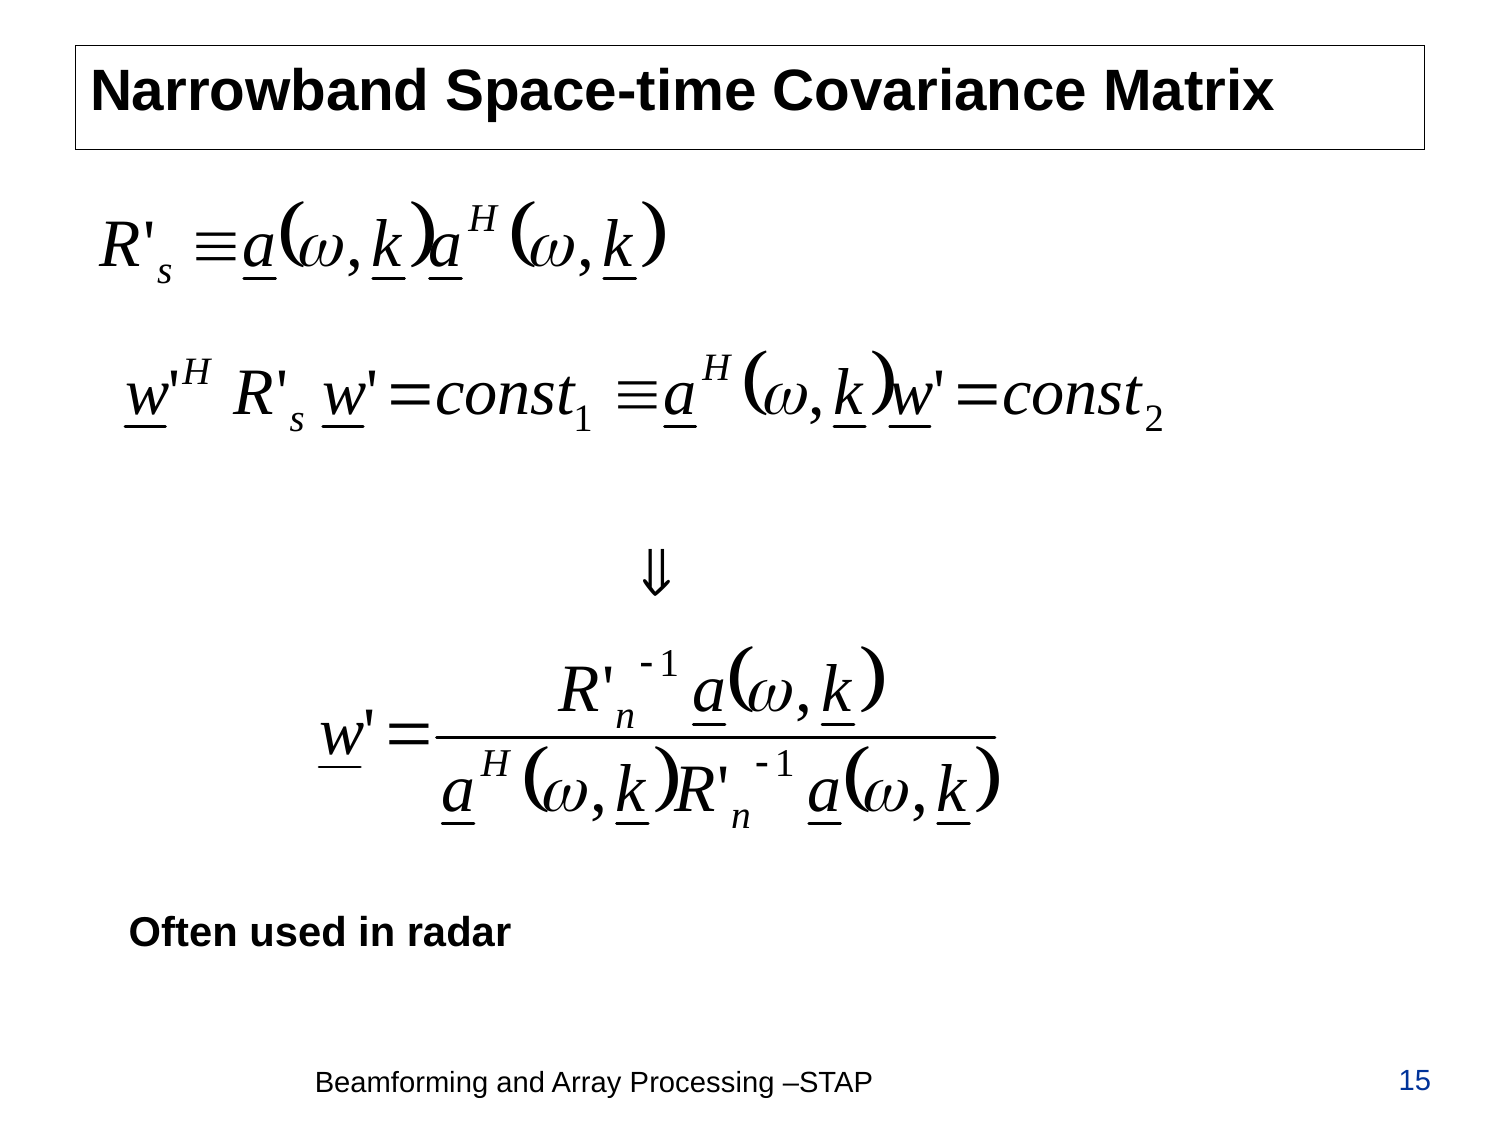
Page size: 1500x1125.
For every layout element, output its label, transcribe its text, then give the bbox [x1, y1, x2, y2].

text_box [87, 187, 670, 301]
slide_number 15 [1207, 1055, 1447, 1102]
text_box Often used in radar [113, 887, 788, 969]
title Narrowband Space-time Covariance Matrix [75, 45, 1425, 150]
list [113, 336, 1176, 448]
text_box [307, 524, 1008, 841]
